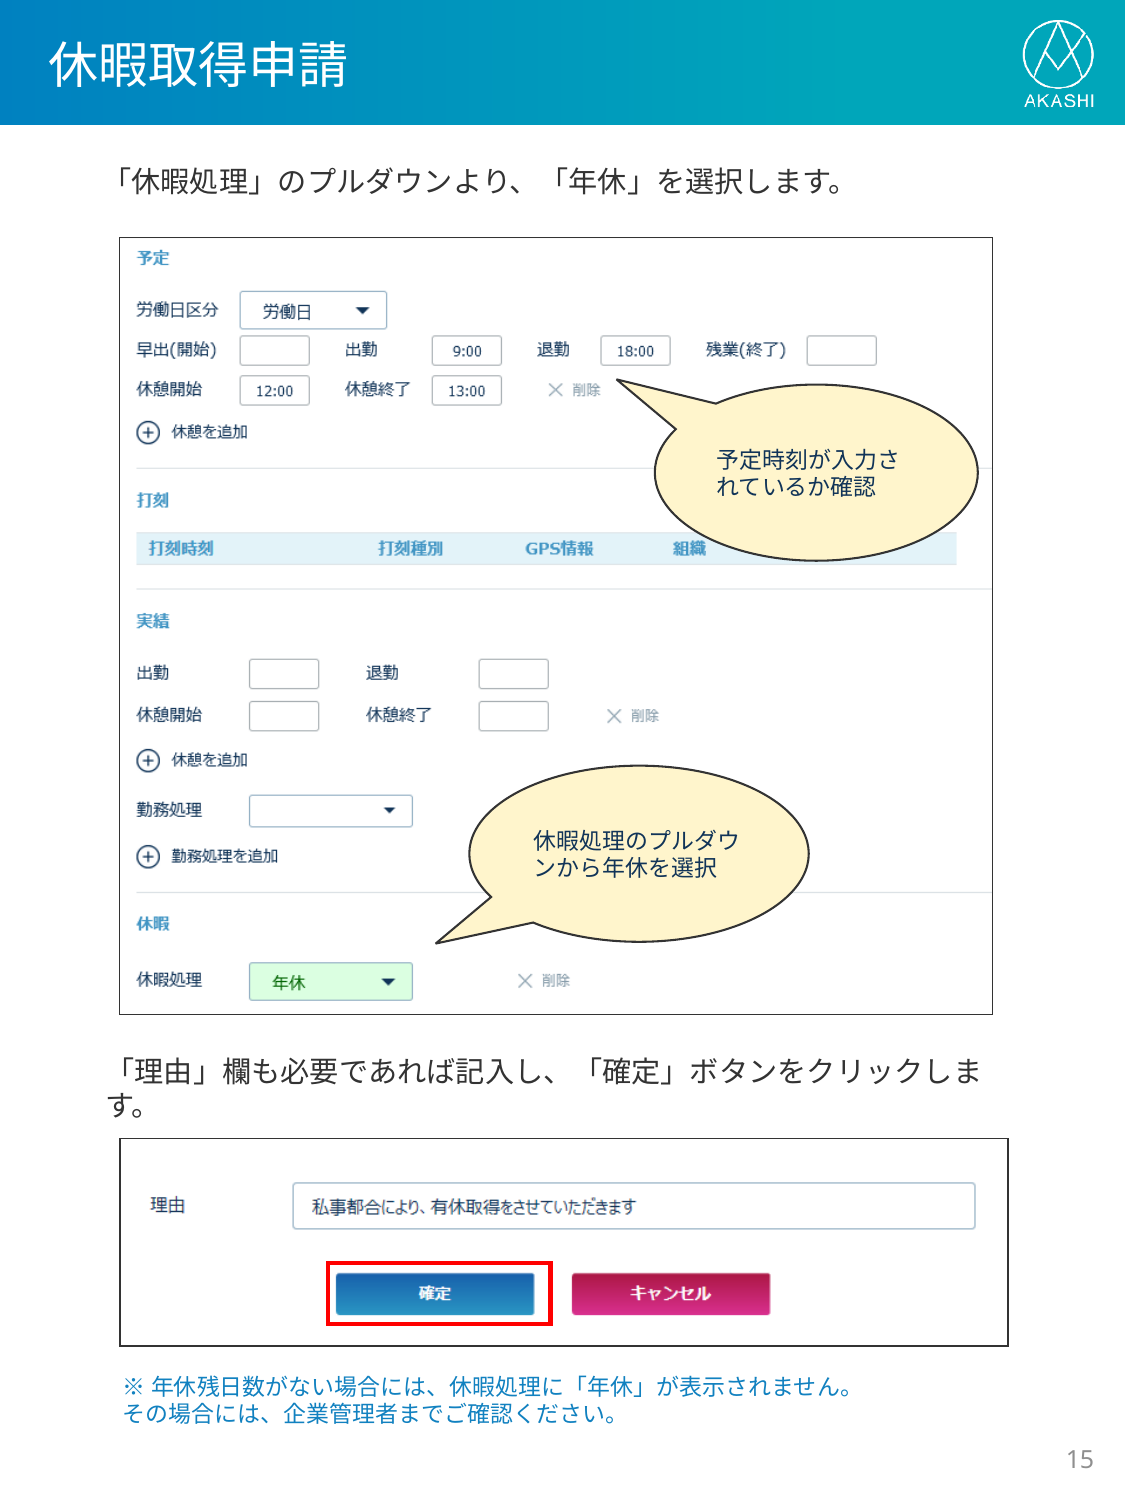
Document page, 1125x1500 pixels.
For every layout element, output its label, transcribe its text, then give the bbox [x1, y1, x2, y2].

picture [120, 1139, 1008, 1345]
text_box 「休暇処理」のプルダウンより、「年休」を選択します。 [87, 155, 1025, 206]
text_box ※年休残日数がない場合には、休暇処理に「年休」が表示されません。 その場合には、企業管理者までご確認ください。 [107, 1365, 1045, 1435]
text_box 「理由」欄も必要であれば記入し、「確定」ボタンをクリックします。 [90, 1045, 1008, 1131]
slide_number 14 [856, 1420, 1110, 1500]
picture [119, 237, 993, 1015]
title 休暇取得申請 [33, 0, 1045, 123]
picture [1045, 9, 1103, 117]
